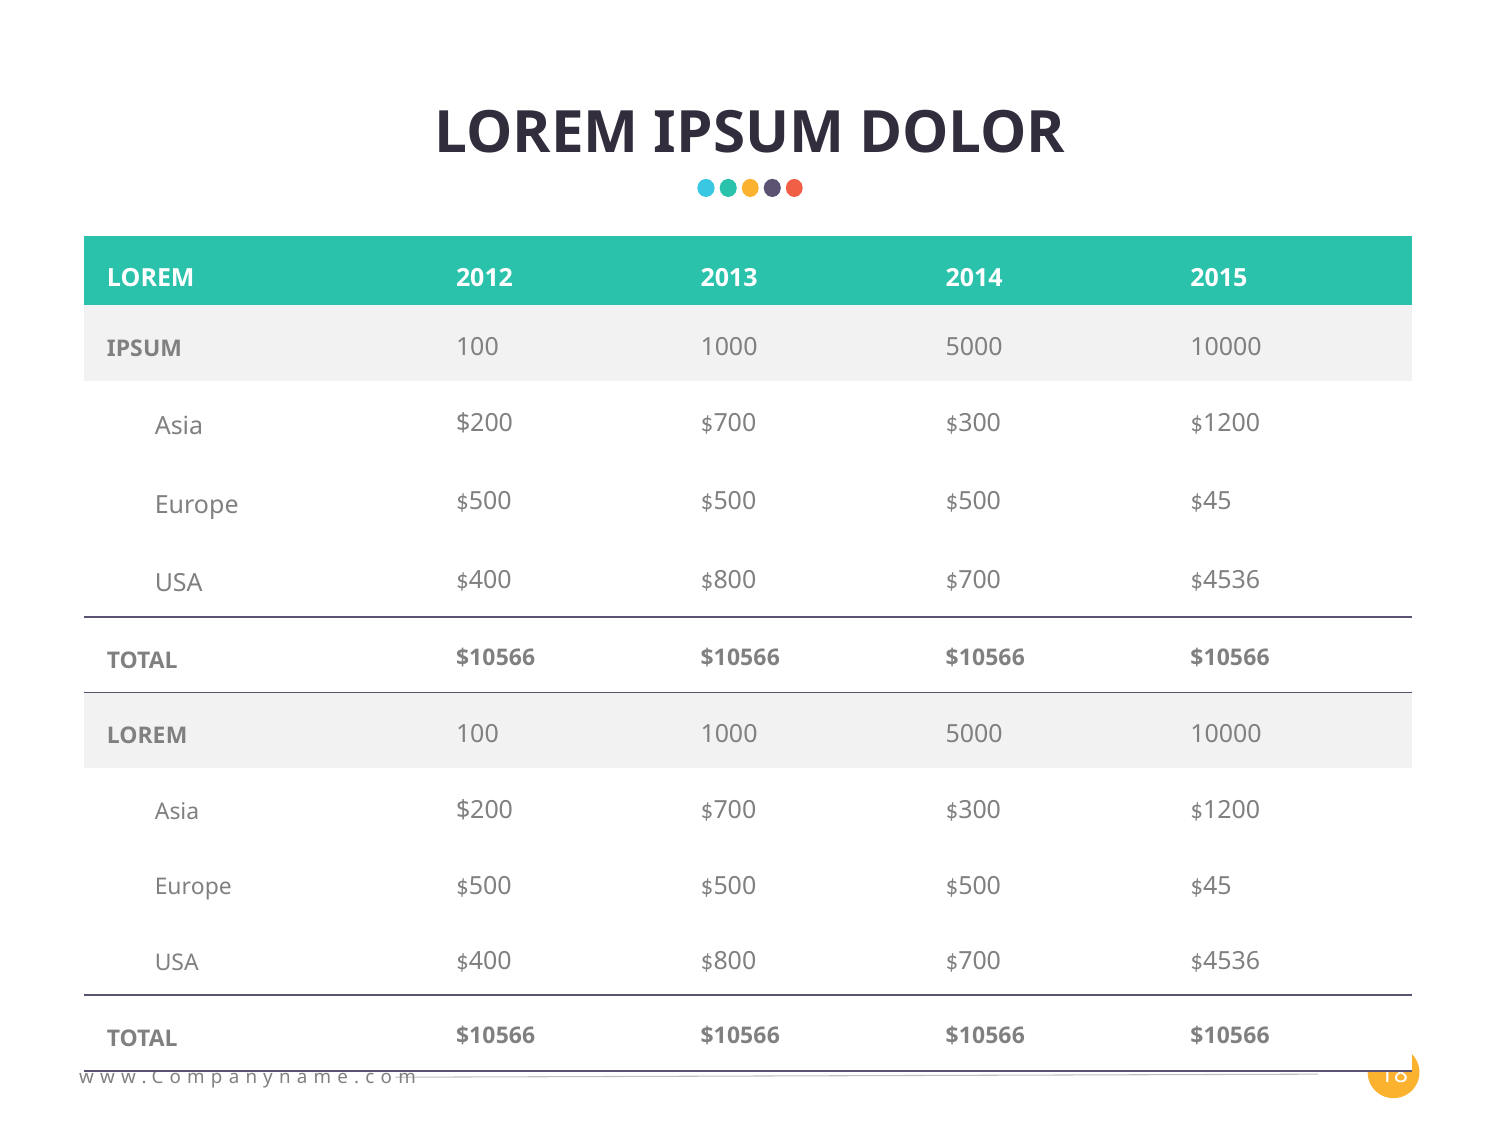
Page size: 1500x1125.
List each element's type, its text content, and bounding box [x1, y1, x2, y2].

table_cell $10566 [678, 996, 923, 1070]
table_header 2013 [678, 236, 923, 305]
table_cell $500 [433, 844, 678, 920]
table_cell $400 [433, 538, 678, 616]
table_cell $300 [923, 768, 1167, 844]
table_cell $45 [1167, 460, 1412, 538]
table_cell $4536 [1167, 538, 1412, 616]
table_cell $10566 [678, 618, 923, 692]
table_cell $700 [678, 381, 923, 460]
table_cell LOREM [84, 693, 433, 768]
table_cell $200 [433, 381, 678, 460]
table_cell $10566 [433, 618, 678, 692]
table_header 2014 [923, 236, 1167, 305]
table_cell $200 [433, 768, 678, 844]
table_cell $500 [923, 844, 1167, 920]
table_cell $10566 [1167, 996, 1412, 1070]
table_cell 5000 [923, 693, 1167, 768]
table_cell 10000 [1167, 693, 1412, 768]
table_cell USA [84, 538, 433, 616]
table_cell IPSUM [84, 305, 433, 381]
table_header 2012 [433, 236, 678, 305]
table_cell $700 [923, 920, 1167, 994]
table_cell $400 [433, 920, 678, 994]
table_cell Europe [84, 844, 433, 920]
table_header LOREM [84, 236, 433, 305]
table_cell $1200 [1167, 768, 1412, 844]
table_cell $800 [678, 538, 923, 616]
table_header 2015 [1167, 236, 1412, 305]
table_cell 1000 [678, 693, 923, 768]
table_cell TOTAL [84, 996, 433, 1070]
title LOREM IPSUM DOLOR [0, 42, 1500, 173]
table_cell $500 [678, 460, 923, 538]
table_cell $10566 [1167, 618, 1412, 692]
table_cell Asia [84, 381, 433, 460]
table_cell $10566 [923, 618, 1167, 692]
table_cell $800 [678, 920, 923, 994]
table_cell USA [84, 920, 433, 994]
table_cell Europe [84, 460, 433, 538]
table_cell 5000 [923, 305, 1167, 381]
table_cell $10566 [433, 996, 678, 1070]
table_cell $500 [433, 460, 678, 538]
table_cell 10000 [1167, 305, 1412, 381]
table_cell TOTAL [84, 618, 433, 692]
table_cell $10566 [923, 996, 1167, 1070]
table_cell Asia [84, 768, 433, 844]
table_cell $45 [1167, 844, 1412, 920]
table_cell $700 [678, 768, 923, 844]
table_cell $700 [923, 538, 1167, 616]
table_cell $500 [678, 844, 923, 920]
table_cell $500 [923, 460, 1167, 538]
table_cell 1000 [678, 305, 923, 381]
table_cell 100 [433, 305, 678, 381]
table_cell $300 [923, 381, 1167, 460]
table_cell $4536 [1167, 920, 1412, 994]
table_cell 100 [433, 693, 678, 768]
table_cell $1200 [1167, 381, 1412, 460]
